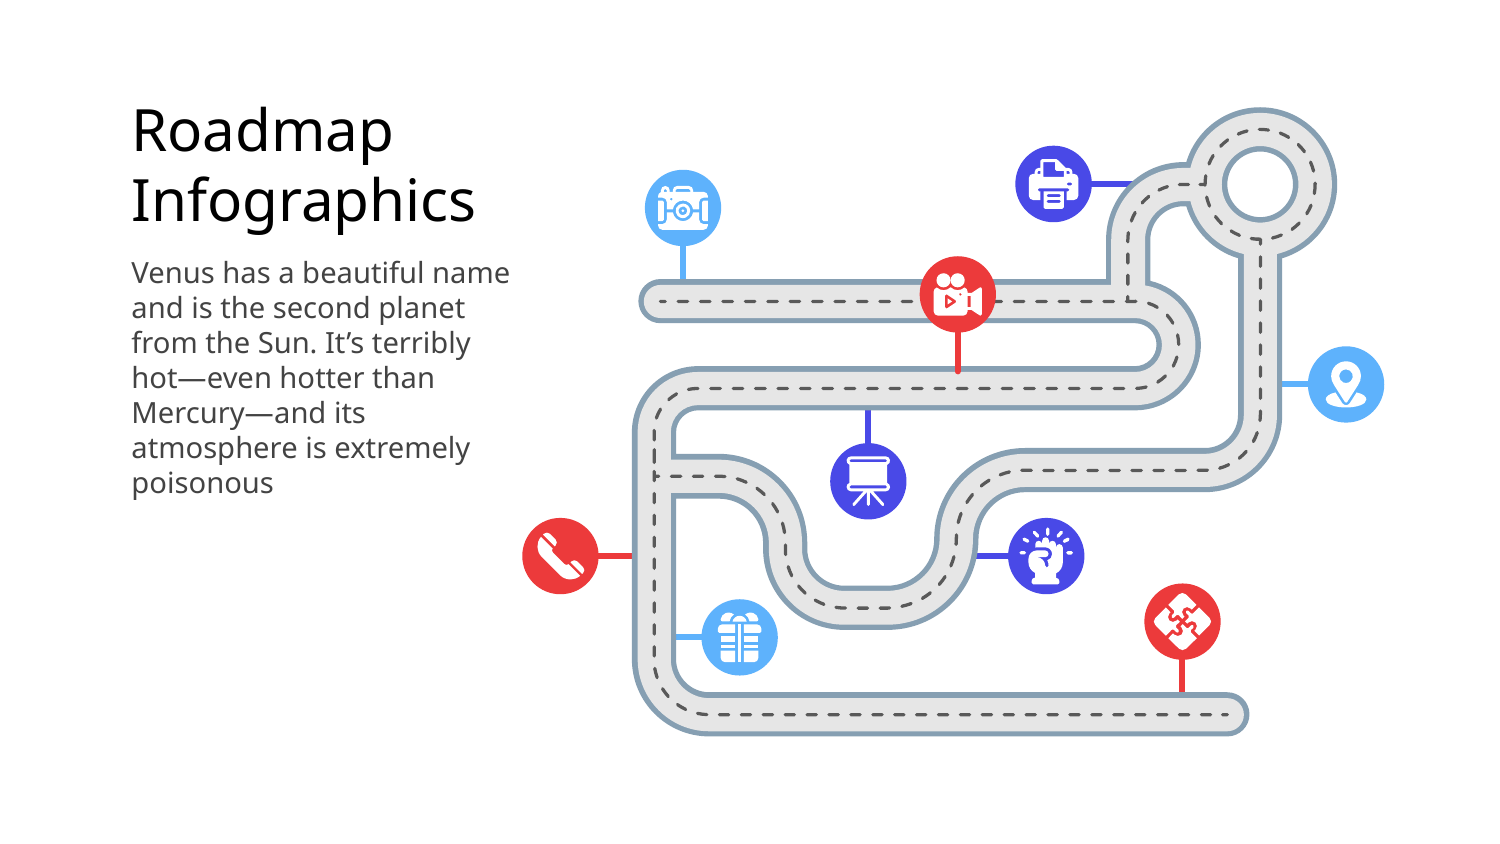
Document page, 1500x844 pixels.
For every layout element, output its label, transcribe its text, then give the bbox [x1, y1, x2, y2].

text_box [1342, 346, 1384, 423]
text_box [522, 518, 626, 594]
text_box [631, 106, 1338, 737]
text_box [920, 256, 996, 372]
title Roadmap Infographics [116, 84, 520, 242]
text_box Venus has a beautiful name and is the second planet from the Sun. It’s terribly hot—even hotter than Mercury—and its atmosphere is extremely poisonous [116, 239, 538, 477]
